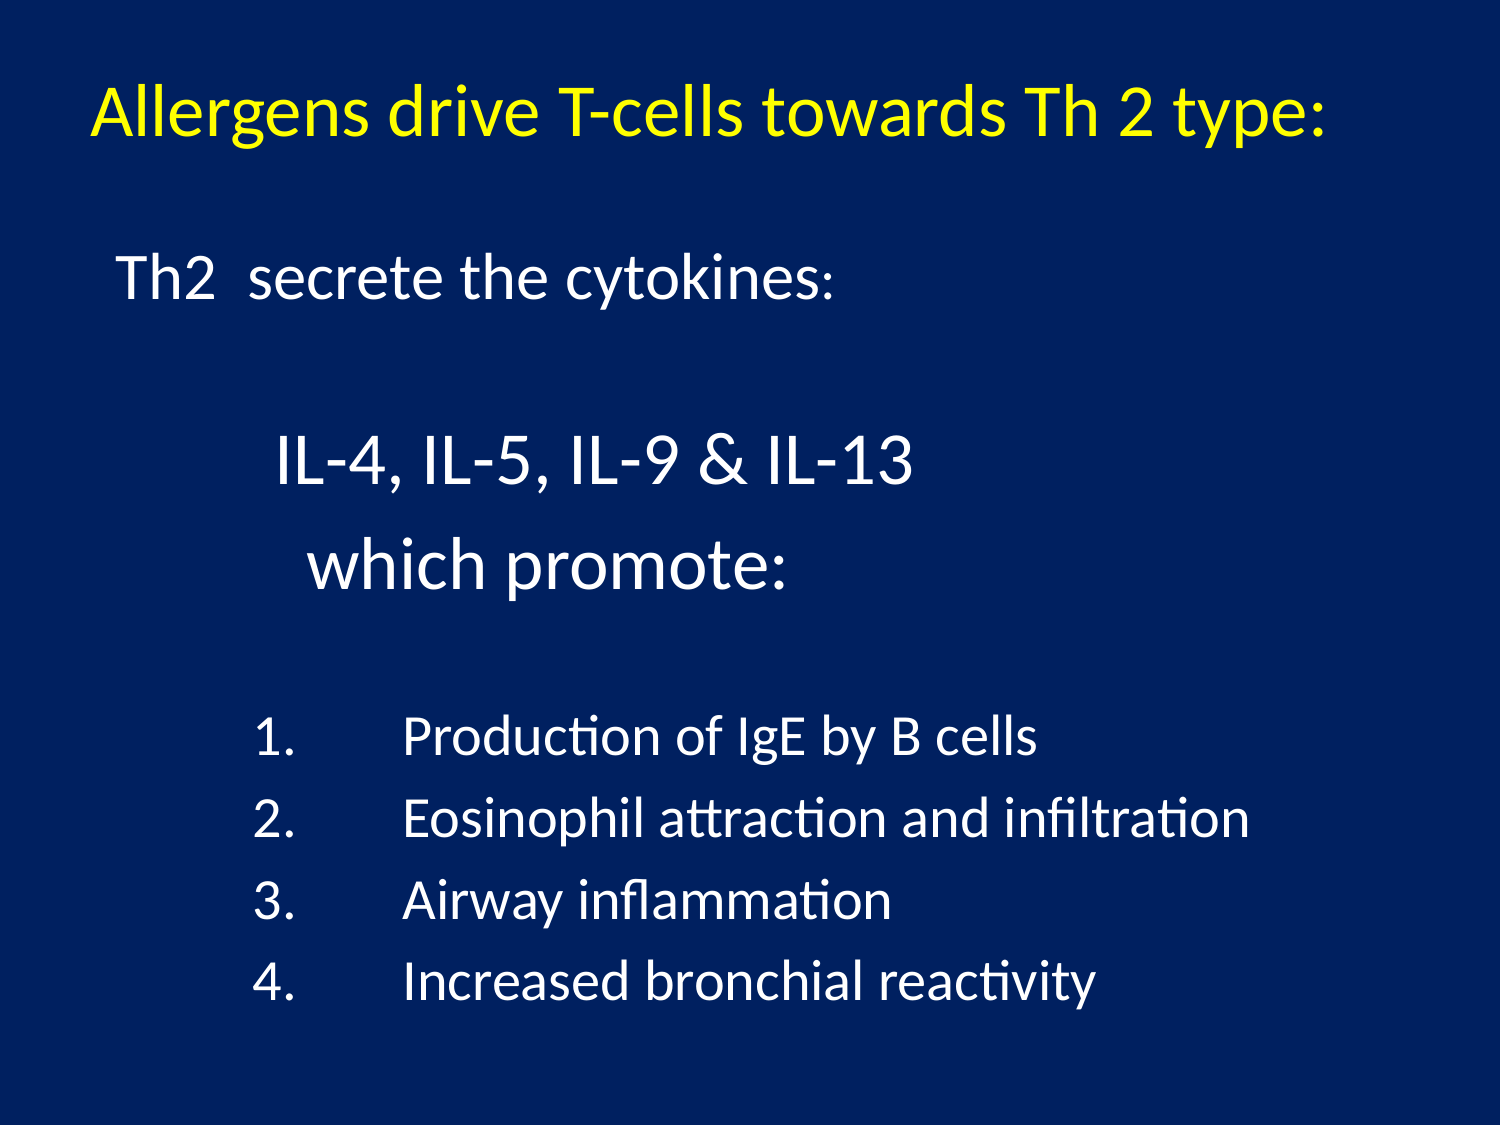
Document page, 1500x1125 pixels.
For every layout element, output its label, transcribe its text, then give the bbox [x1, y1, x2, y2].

title Allergens drive T-cells towards Th 2 type: [75, 50, 1413, 163]
subtitle Th2 secrete the cytokines: IL-4, IL-5, IL-9 & IL-13 which promote: 1. Production of IgE by B cells 2. Eosinophil attraction and infiltration 3. Airway inflammation 4. Increased bronchial reactivity [87, 224, 1425, 1050]
